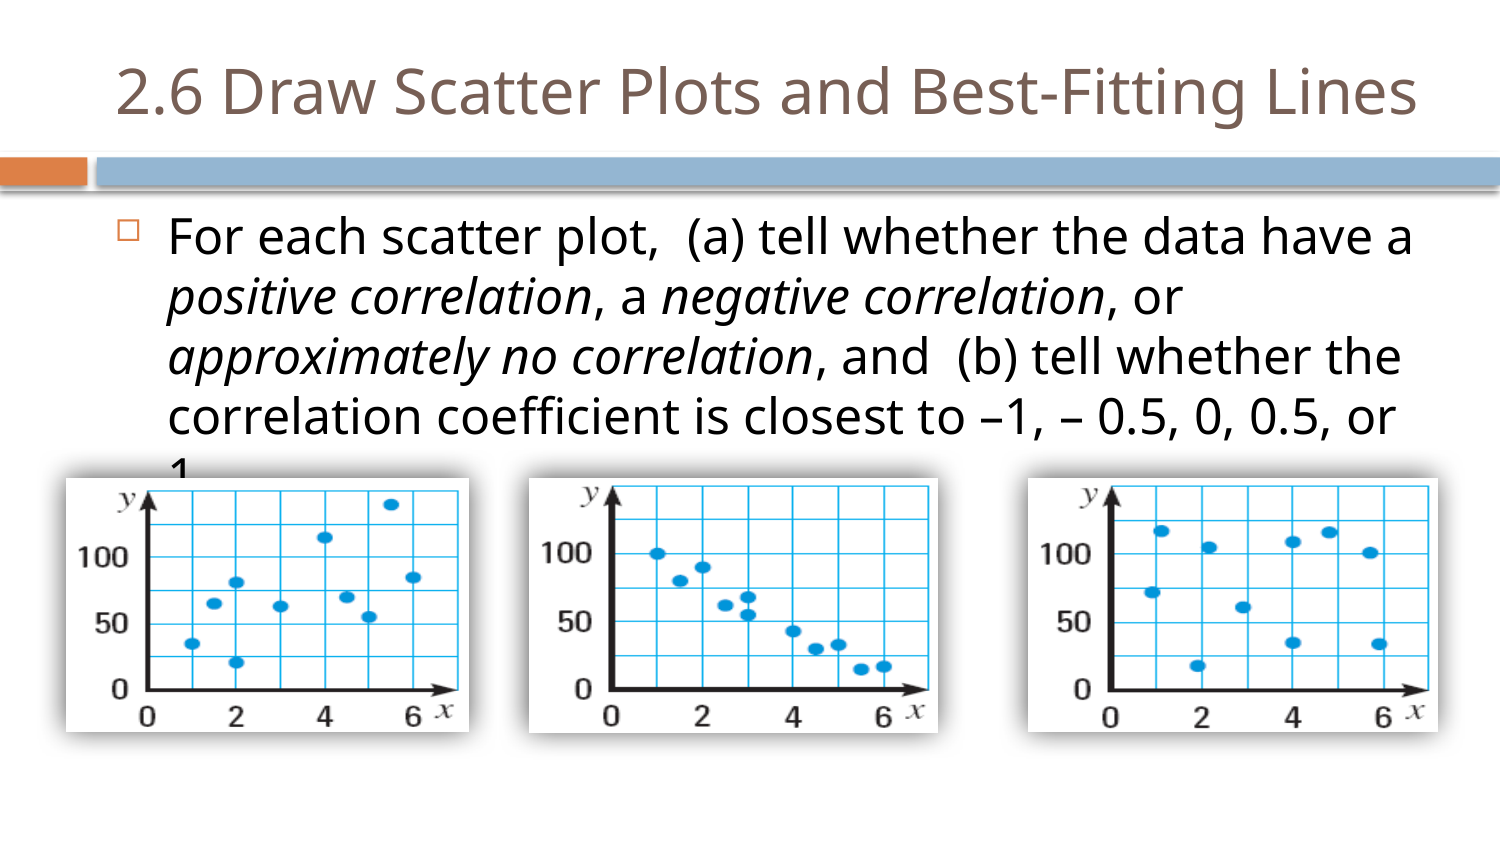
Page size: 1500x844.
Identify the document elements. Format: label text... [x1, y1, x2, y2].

list For each scatter plot, (a) tell whether the data have a positive correlation, a negative correlation, or approximately no correlation, and (b) tell whether the correlation coefficient is closest to –1, – 0.5, 0, 0.5, or 1. [100, 196, 1438, 750]
title 2.6 Draw Scatter Plots and Best-Fitting Lines [100, 28, 1438, 150]
picture [528, 477, 938, 733]
picture [66, 477, 470, 732]
picture [1028, 477, 1438, 732]
